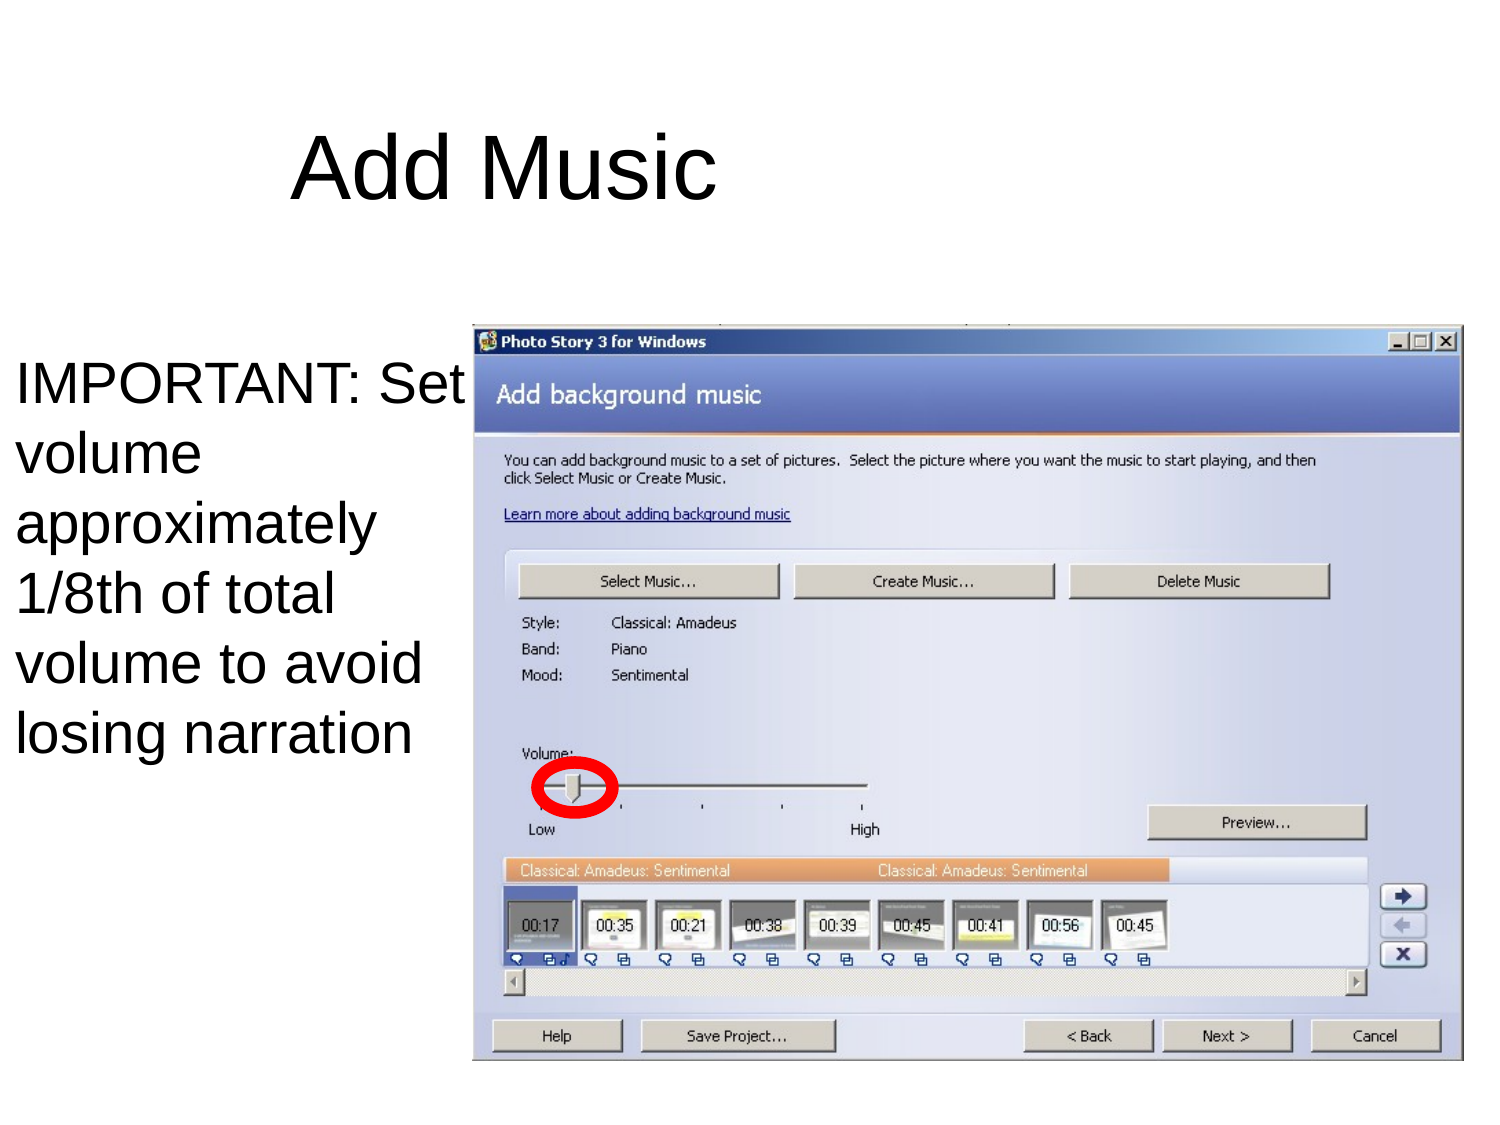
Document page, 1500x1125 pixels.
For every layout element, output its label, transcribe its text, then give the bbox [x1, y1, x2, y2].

picture [472, 324, 1465, 1062]
list IMPORTANT: Set volume approximately 1/8th of total volume to avoid losing narration [0, 337, 488, 1075]
title Add Music [275, 99, 1438, 238]
